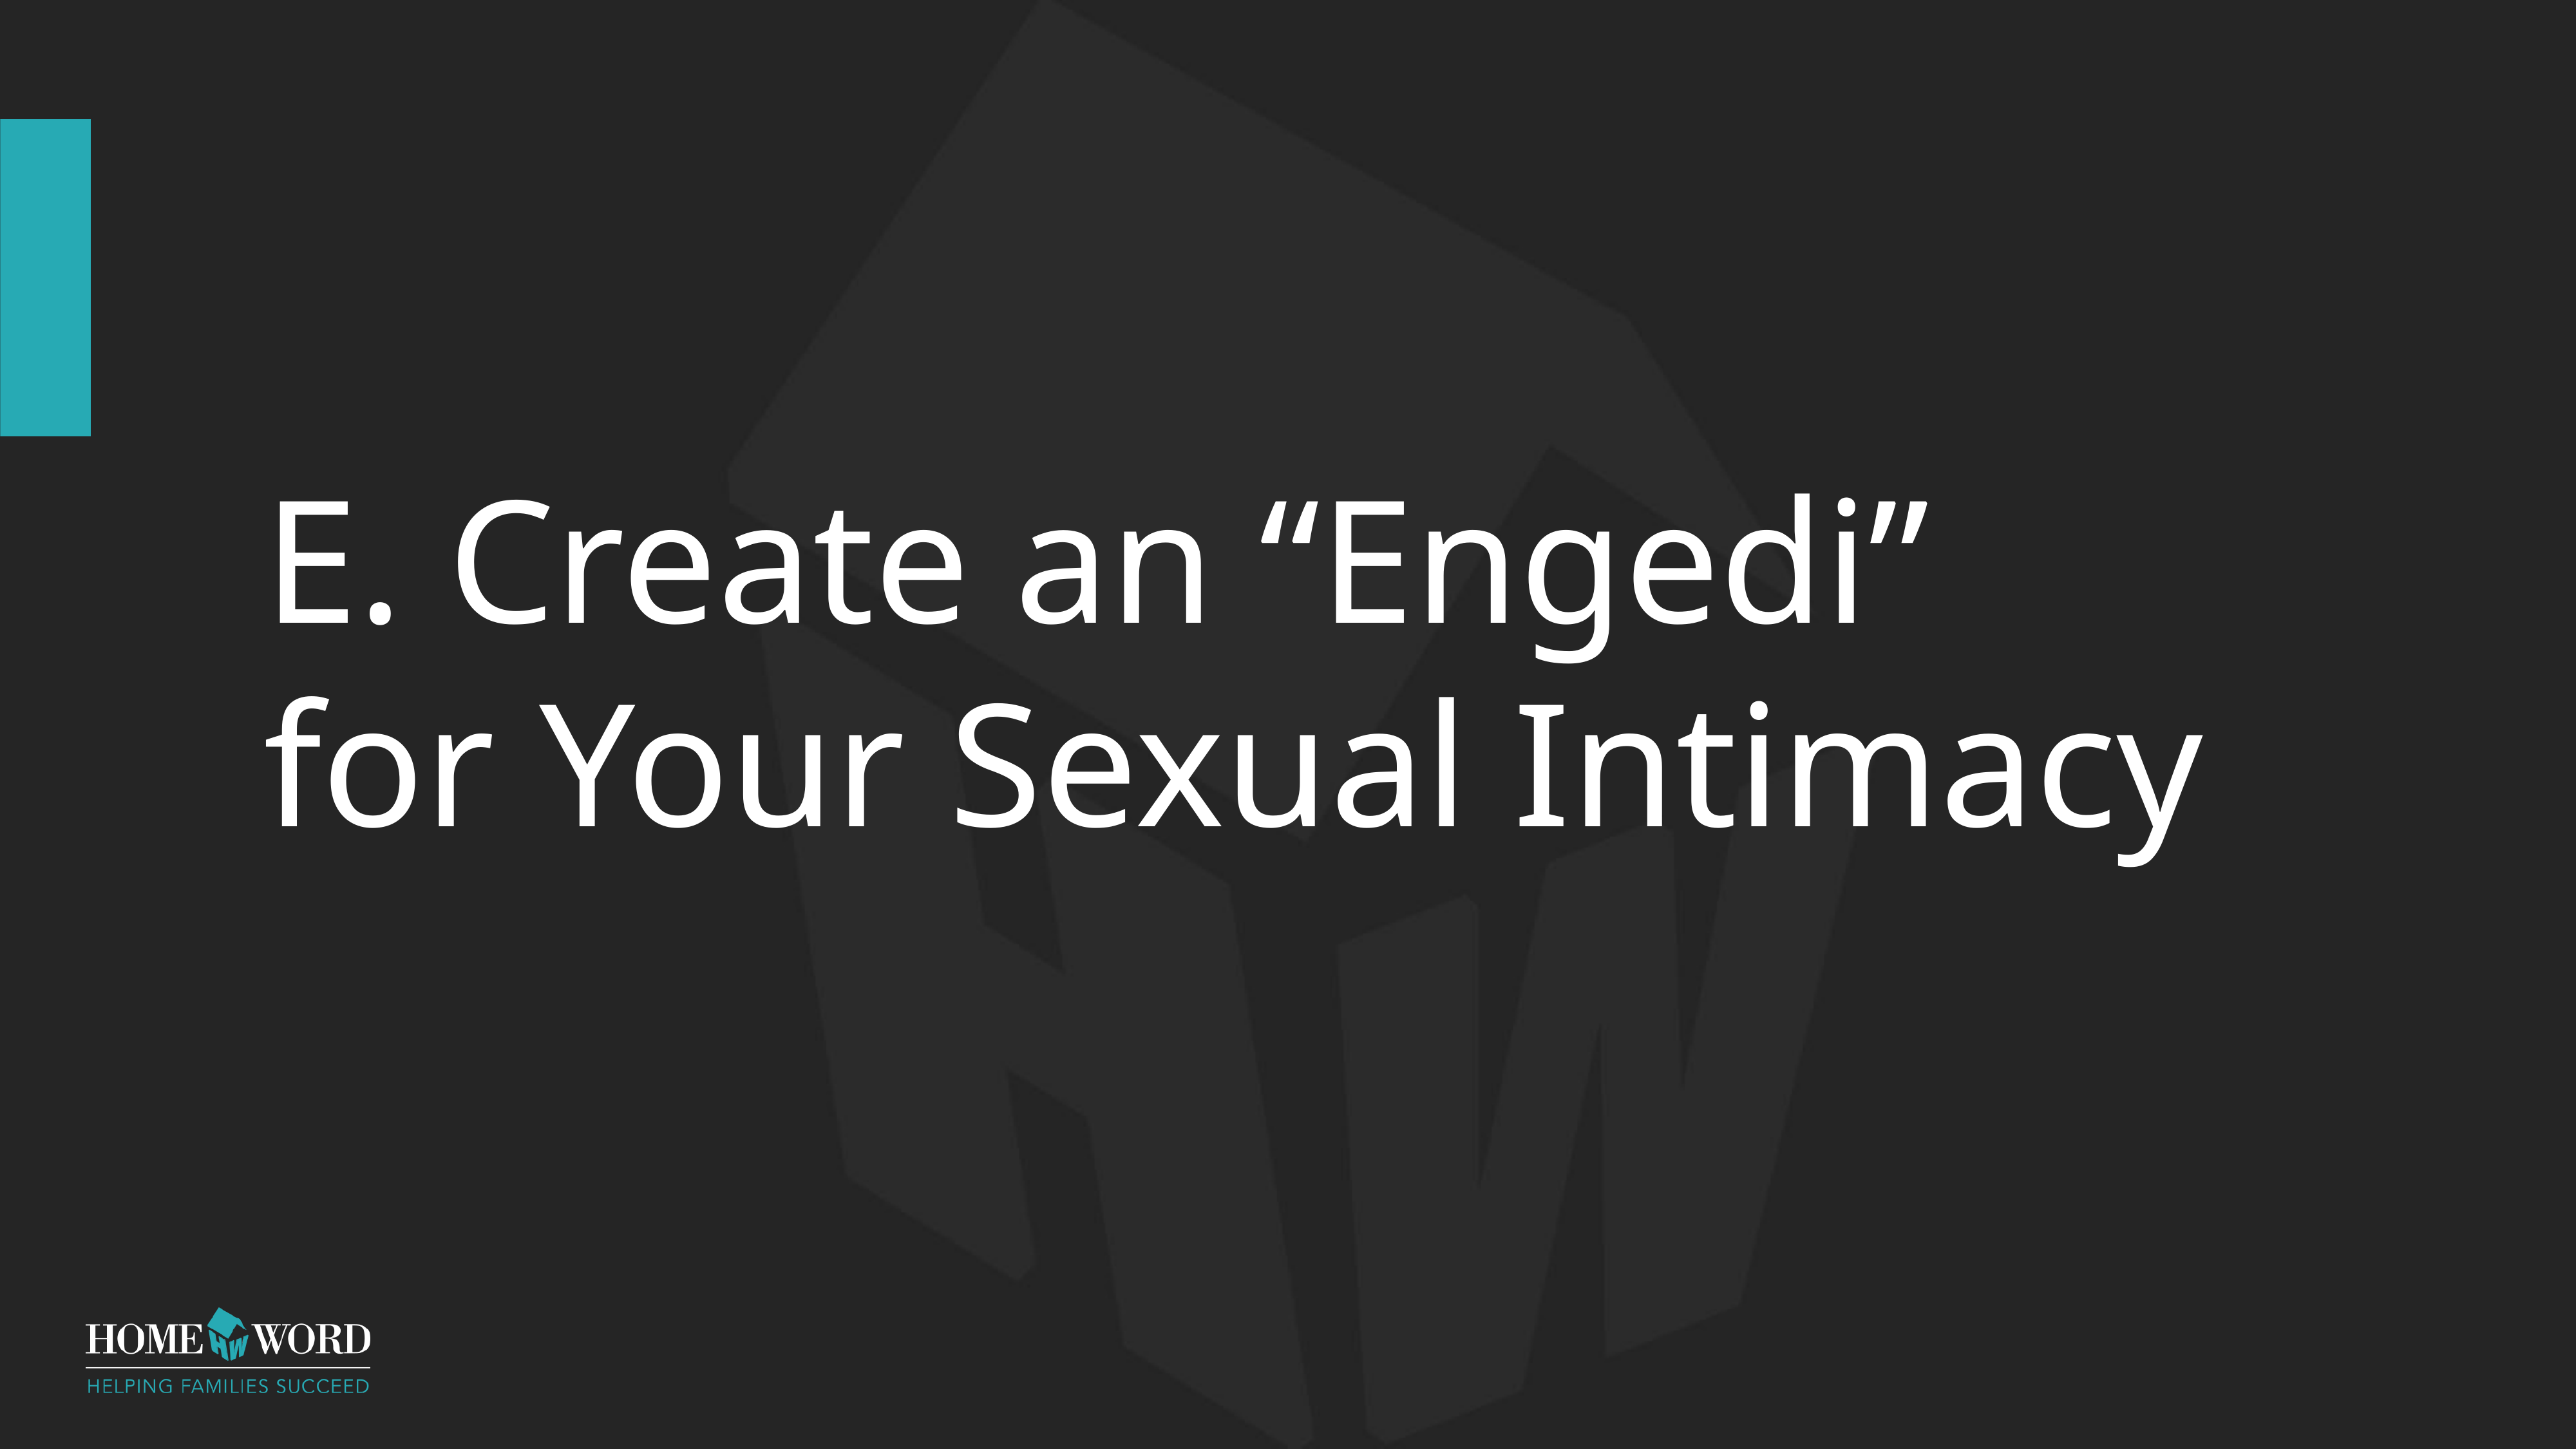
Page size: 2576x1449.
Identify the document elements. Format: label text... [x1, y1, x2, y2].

picture [0, 0, 2576, 1449]
title E. Create an “Engedi” for Your Sexual Intimacy [258, 447, 2210, 1041]
